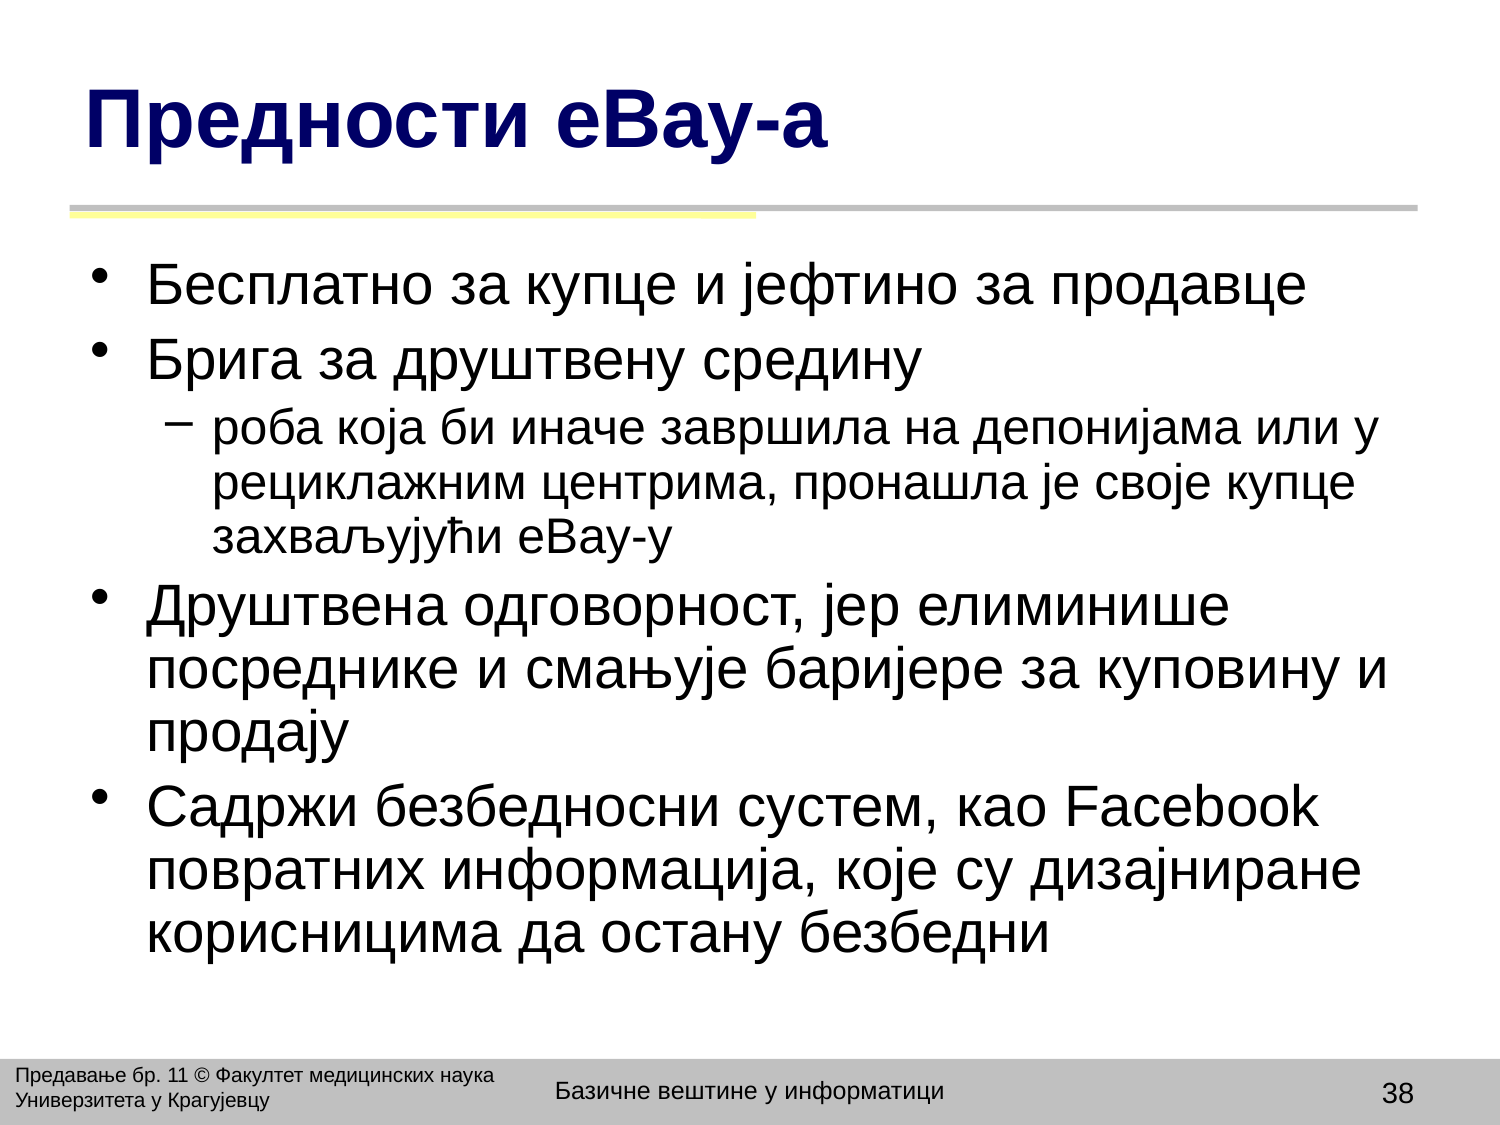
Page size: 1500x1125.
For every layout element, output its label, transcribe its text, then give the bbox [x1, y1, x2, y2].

footer Базичне вештине у информатици [512, 1066, 988, 1125]
slide_number 38 [1079, 1066, 1430, 1125]
slide_number Предавање бр. 11 © Факултет медицинских наука Универзитета у Крагујевцу [0, 1053, 621, 1108]
list Бесплатно за купце и јефтино за продавце Брига за друштвену средину роба која би иначе завршила на депонијама или у рециклажним центрима, пронашла је своје купце захваљујући eBay-у Друштвена одговорност, јер елиминише посреднике и смањује баријере за куповину и продају Садржи безбедносни сyстем, као Facebook повратних информација, које су дизајниране корисницима да остану безбедни [74, 246, 1426, 1023]
title Предности eBay-а [69, 19, 1426, 208]
